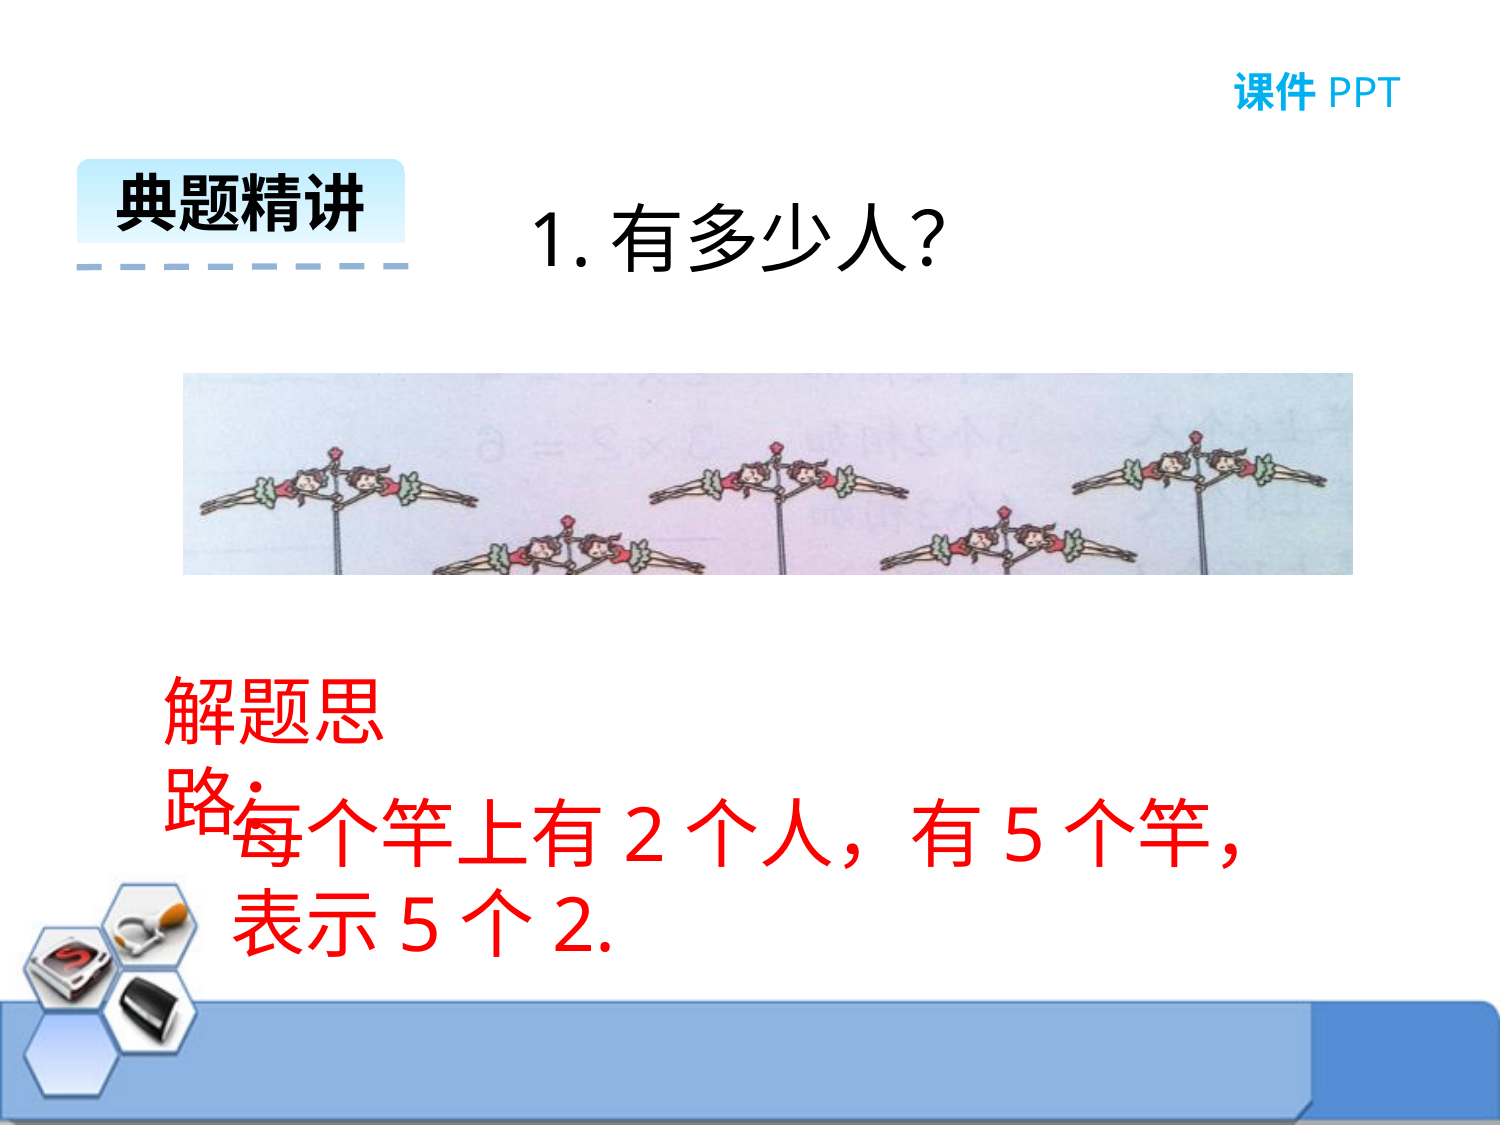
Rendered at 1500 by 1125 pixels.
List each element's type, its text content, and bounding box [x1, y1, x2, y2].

text_box 1.有多少人？ [513, 184, 1412, 290]
text_box 课件PPT [1218, 58, 1418, 124]
picture [0, 0, 1500, 1125]
text_box 解题思路： [147, 656, 538, 852]
text_box 每个竿上有2个人，有5个竿，表示5个2. [230, 786, 1328, 967]
text_box 典题精讲 [76, 158, 405, 244]
